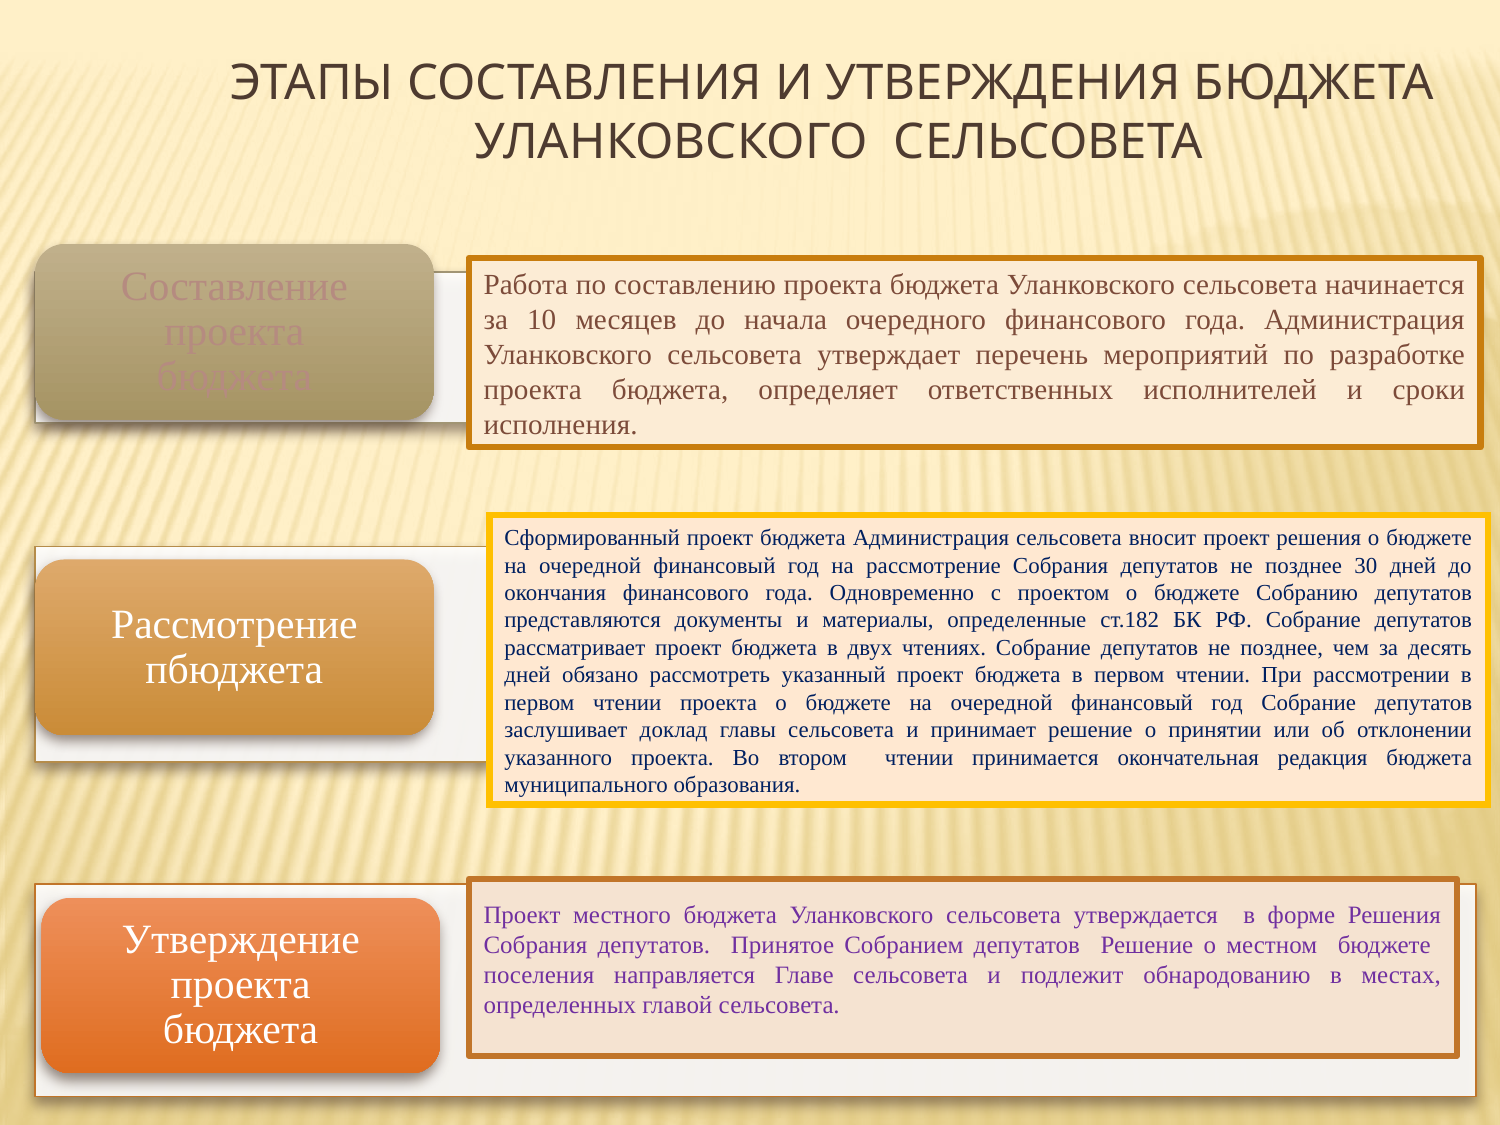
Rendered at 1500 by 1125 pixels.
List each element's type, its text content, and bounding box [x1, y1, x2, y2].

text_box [34, 187, 1477, 1097]
title ЭТАПЫ СОСТАВЛЕНИЯ И УТВЕРЖДЕНИЯ БЮДЖЕТА УЛАНКОВСКОГО сельсовета [177, 42, 1500, 208]
